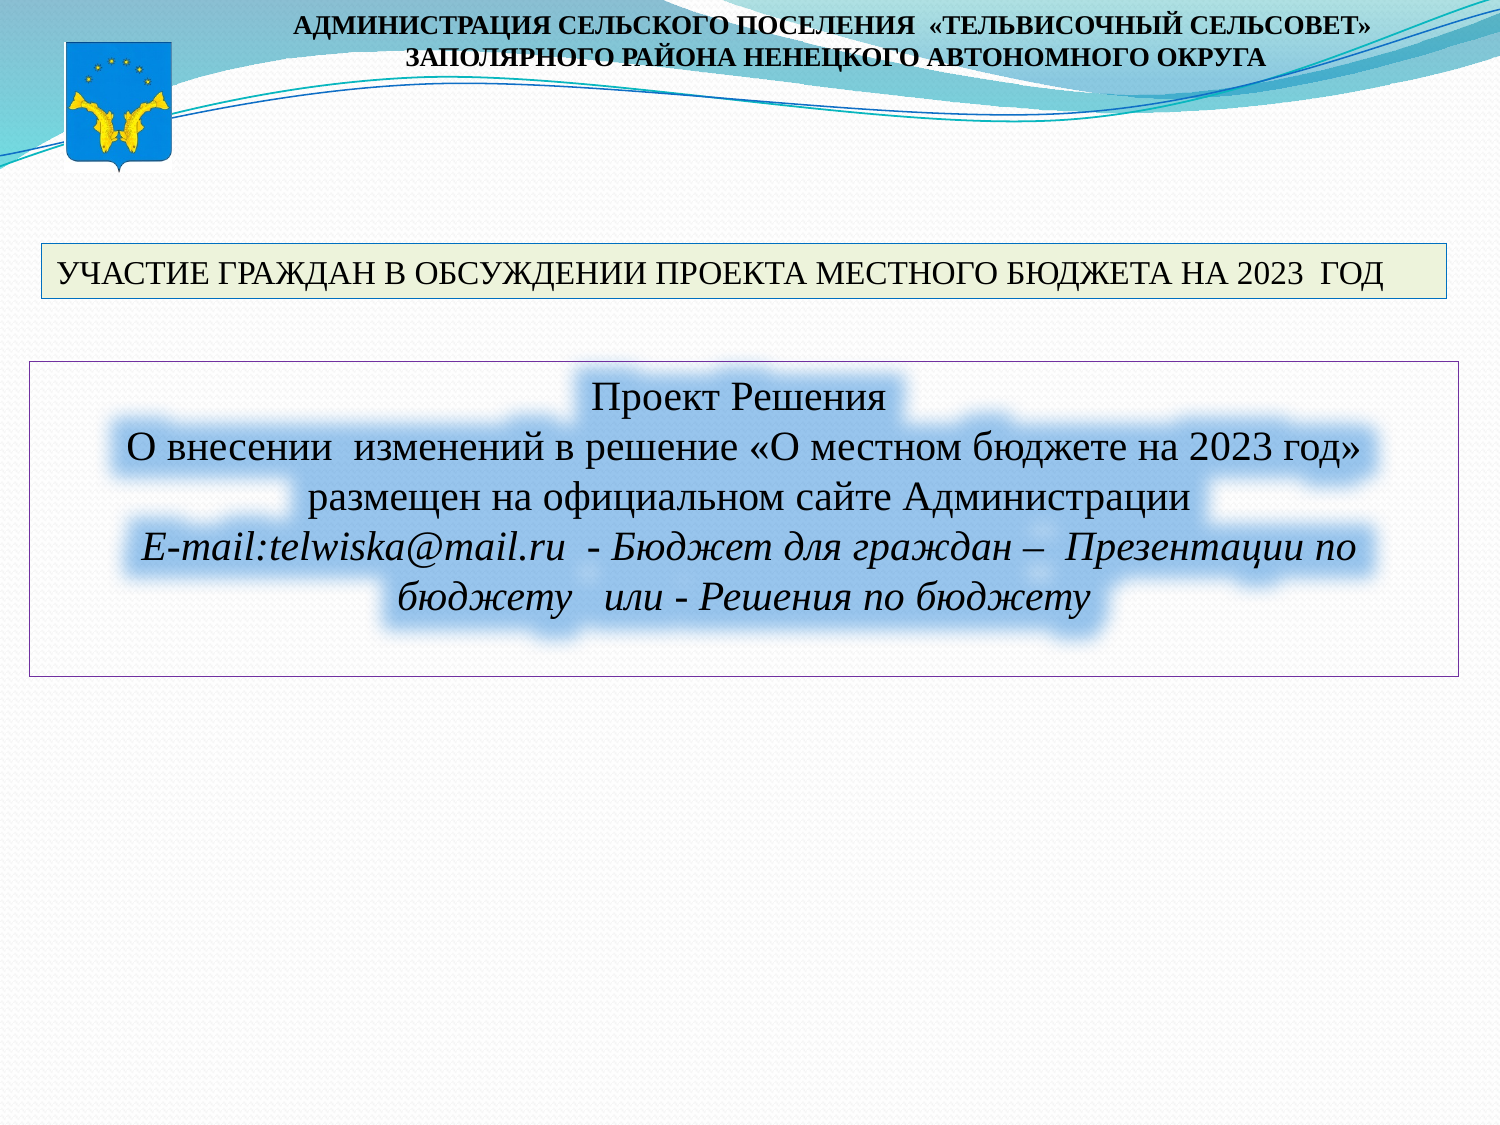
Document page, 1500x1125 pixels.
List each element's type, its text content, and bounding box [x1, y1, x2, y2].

text_box АДМИНИСТРАЦИЯ СЕЛЬСКОГО ПОСЕЛЕНИЯ «ТЕЛЬВИСОЧНЫЙ СЕЛЬСОВЕТ» ЗАПОЛЯРНОГО РАЙОНА НЕНЕЦКОГО АВТОНОМНОГО ОКРУГА [171, 0, 1500, 80]
picture [64, 42, 172, 173]
text_box Проект Решения О внесении изменений в решение «О местном бюджете на 2023 год» размещен на официальном сайте Администрации E-mail:telwiska@mail.ru - Бюджет для граждан – Презентации по бюджету или - Решения по бюджету [29, 361, 1459, 677]
text_box УЧАСТИЕ ГРАЖДАН В ОБСУЖДЕНИИ ПРОЕКТА МЕСТНОГО БЮДЖЕТА НА 2023 ГОД [41, 243, 1447, 299]
